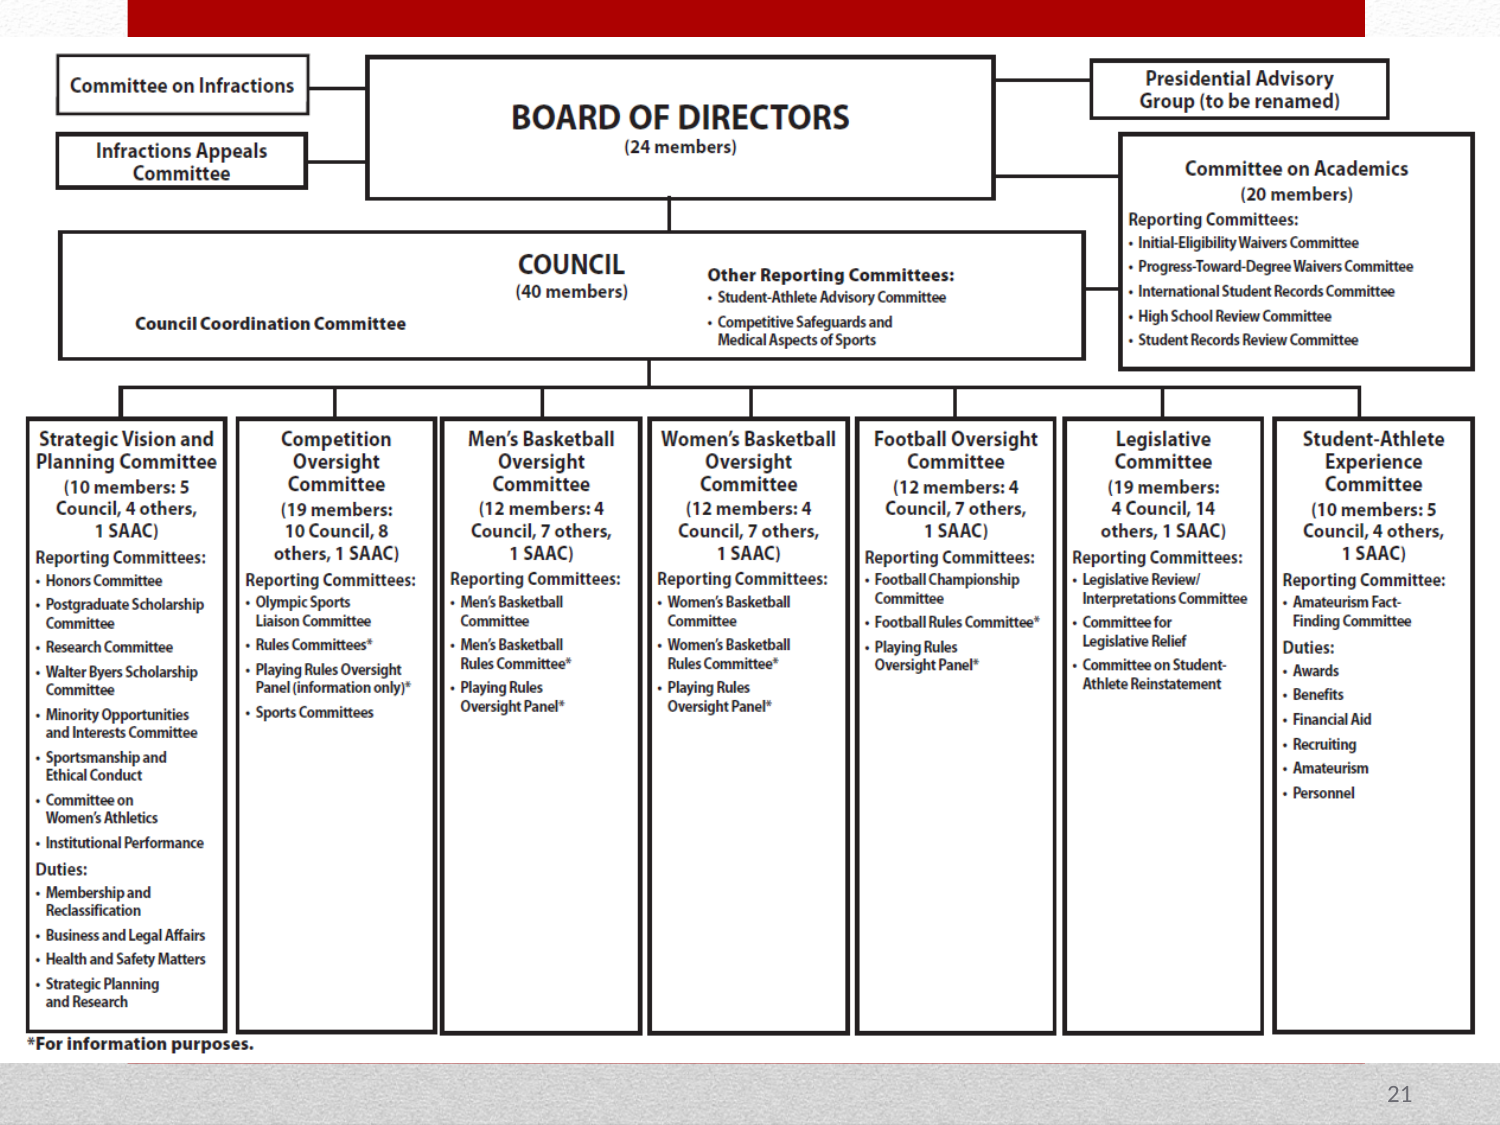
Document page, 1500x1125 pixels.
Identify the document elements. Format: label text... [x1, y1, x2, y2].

picture [0, 36, 1500, 1064]
text_box 21 [1302, 1074, 1428, 1122]
